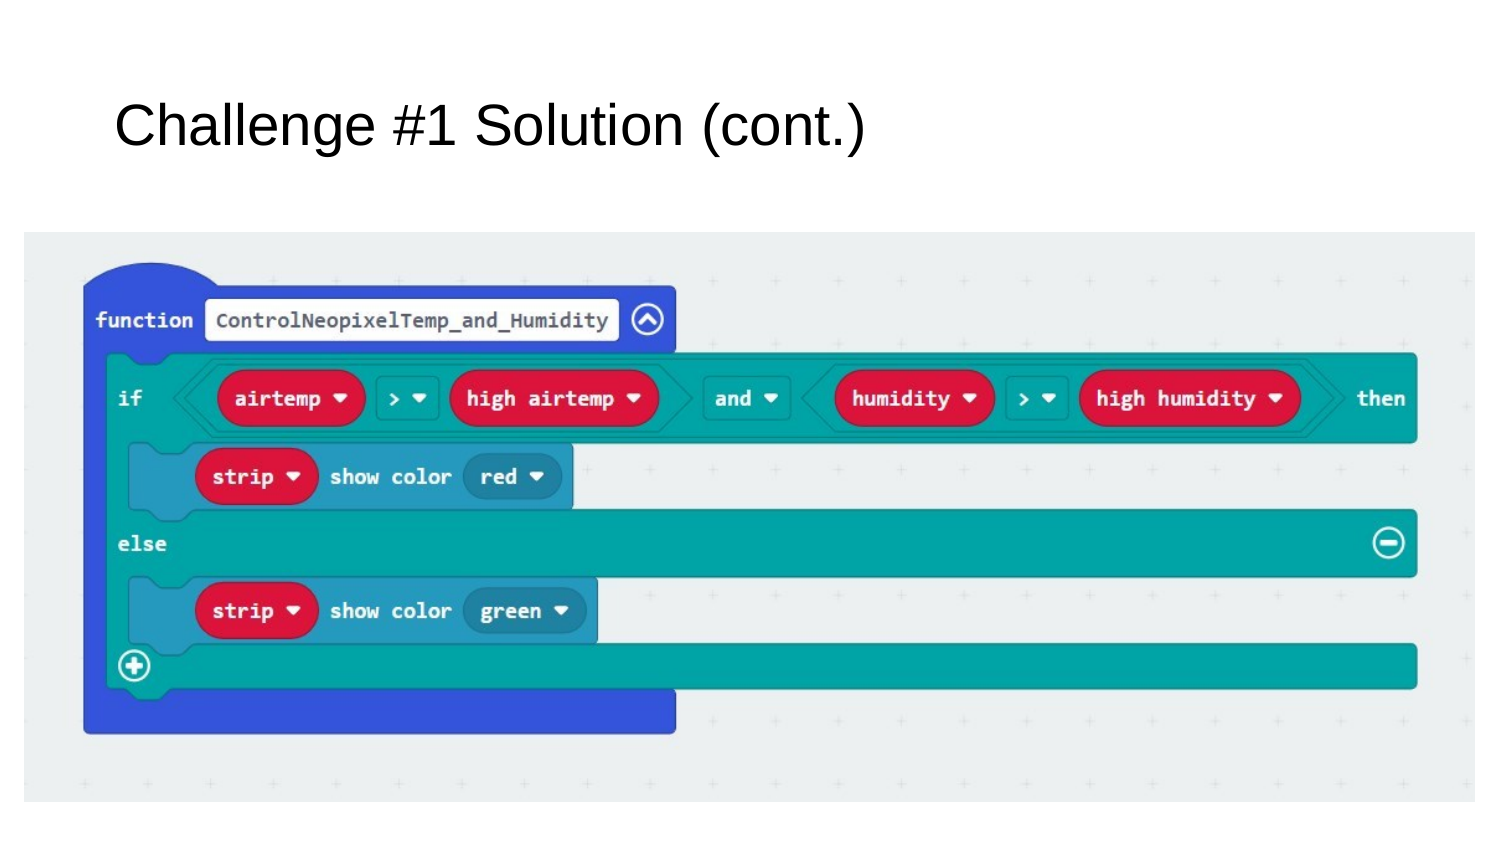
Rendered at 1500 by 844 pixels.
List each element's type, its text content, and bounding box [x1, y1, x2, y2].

picture [24, 232, 1476, 802]
title Challenge #1 Solution (cont.) [103, 44, 1397, 208]
